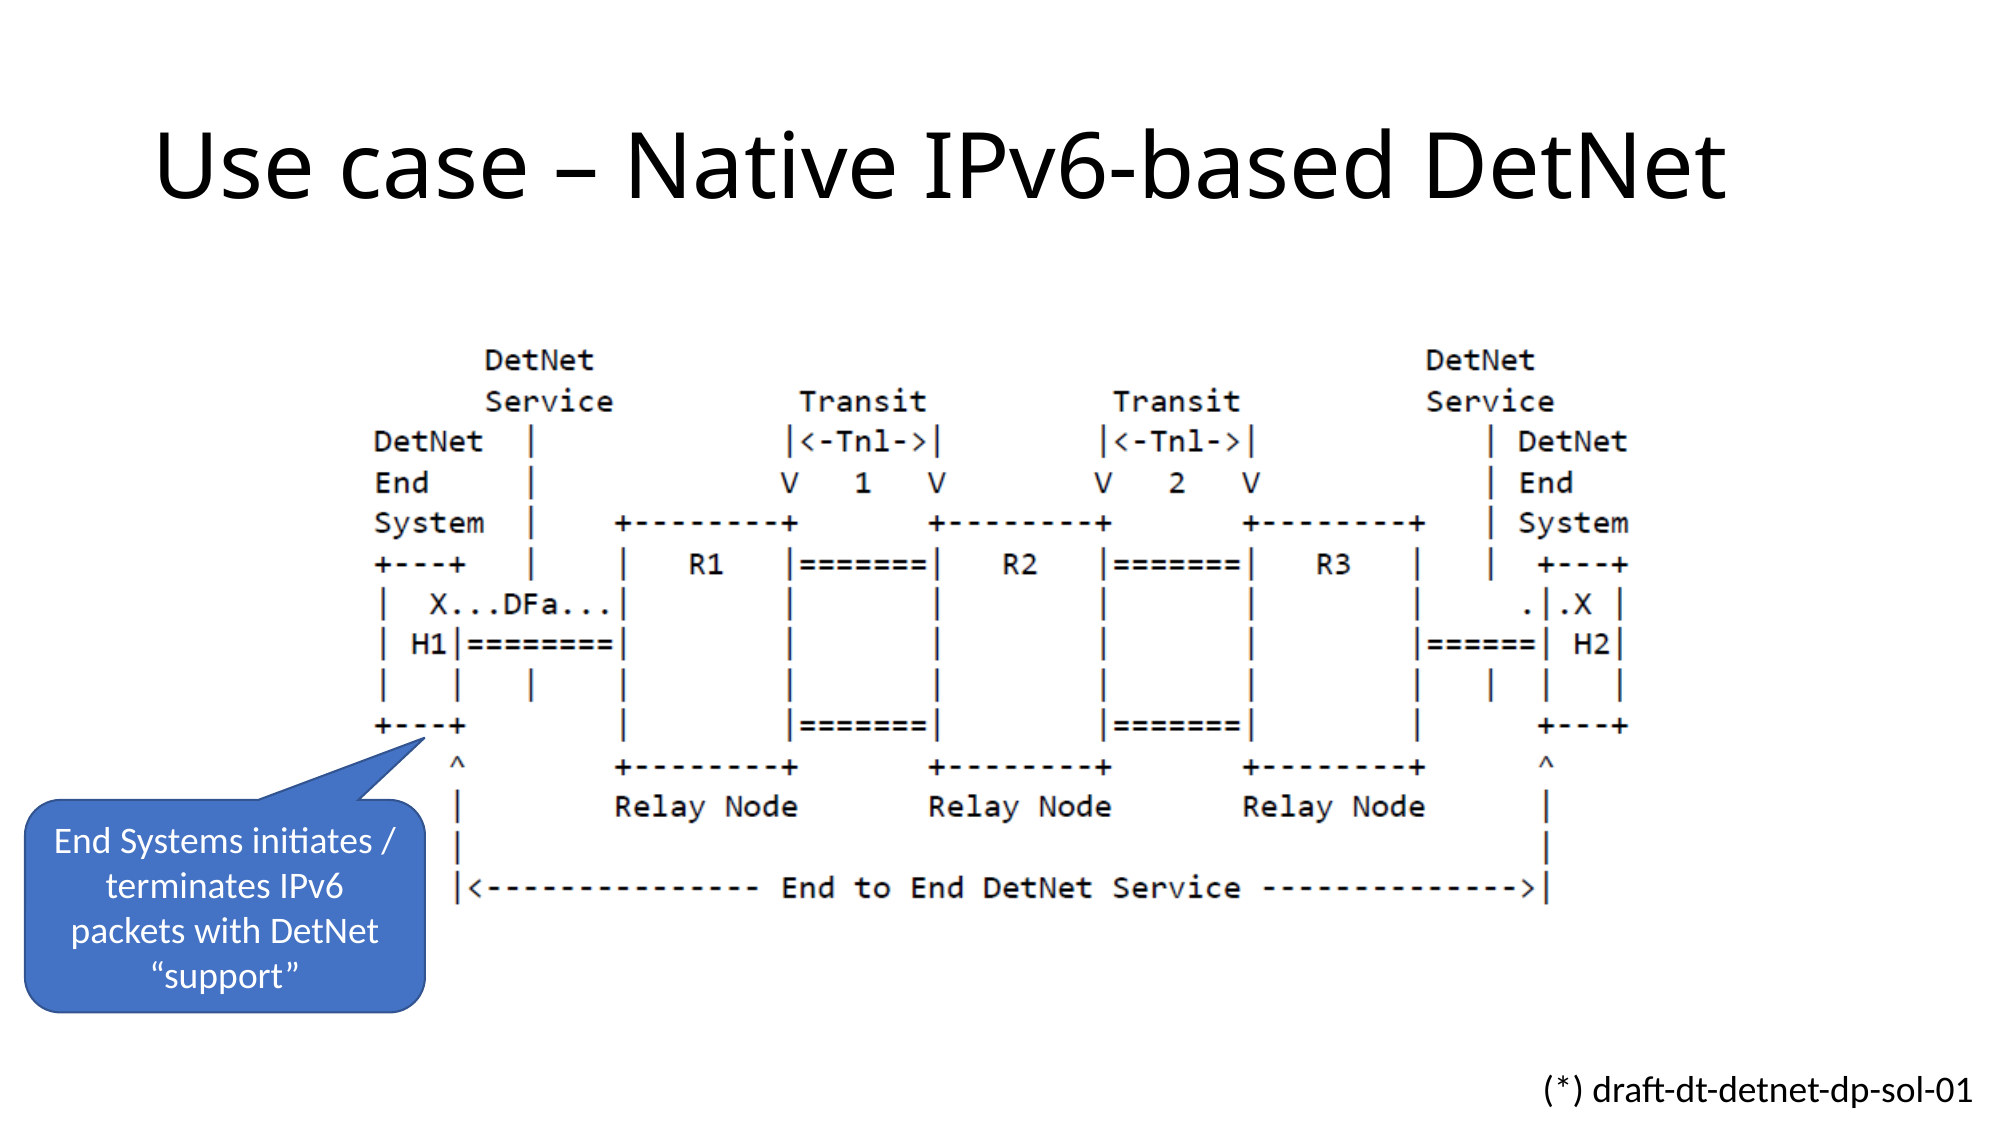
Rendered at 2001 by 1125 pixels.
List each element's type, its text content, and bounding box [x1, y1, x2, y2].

text_box End Systems initiates / terminates IPv6 packets with DetNet “support” [23, 765, 426, 1014]
picture [348, 337, 1652, 925]
text_box (*) draft-dt-detnet-dp-sol-01 [1527, 1057, 1989, 1118]
title Use case – Native IPv6-based DetNet [137, 59, 1863, 278]
